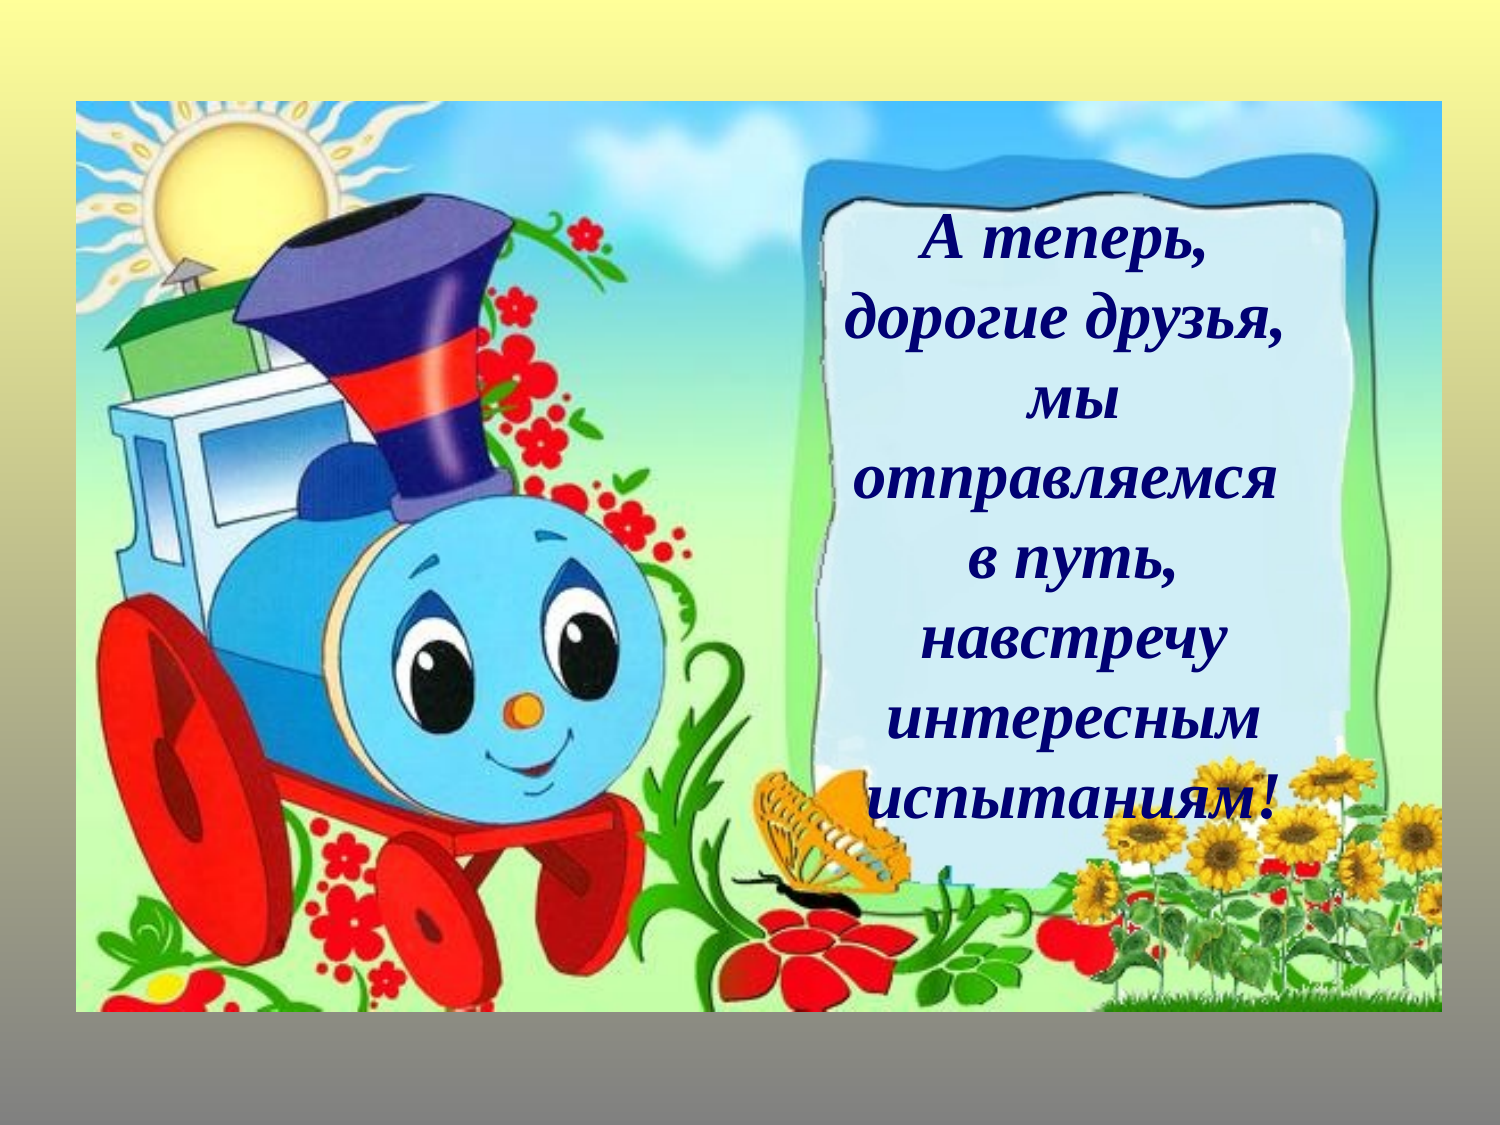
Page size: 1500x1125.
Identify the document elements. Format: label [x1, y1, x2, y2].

picture [75, 101, 1442, 1012]
